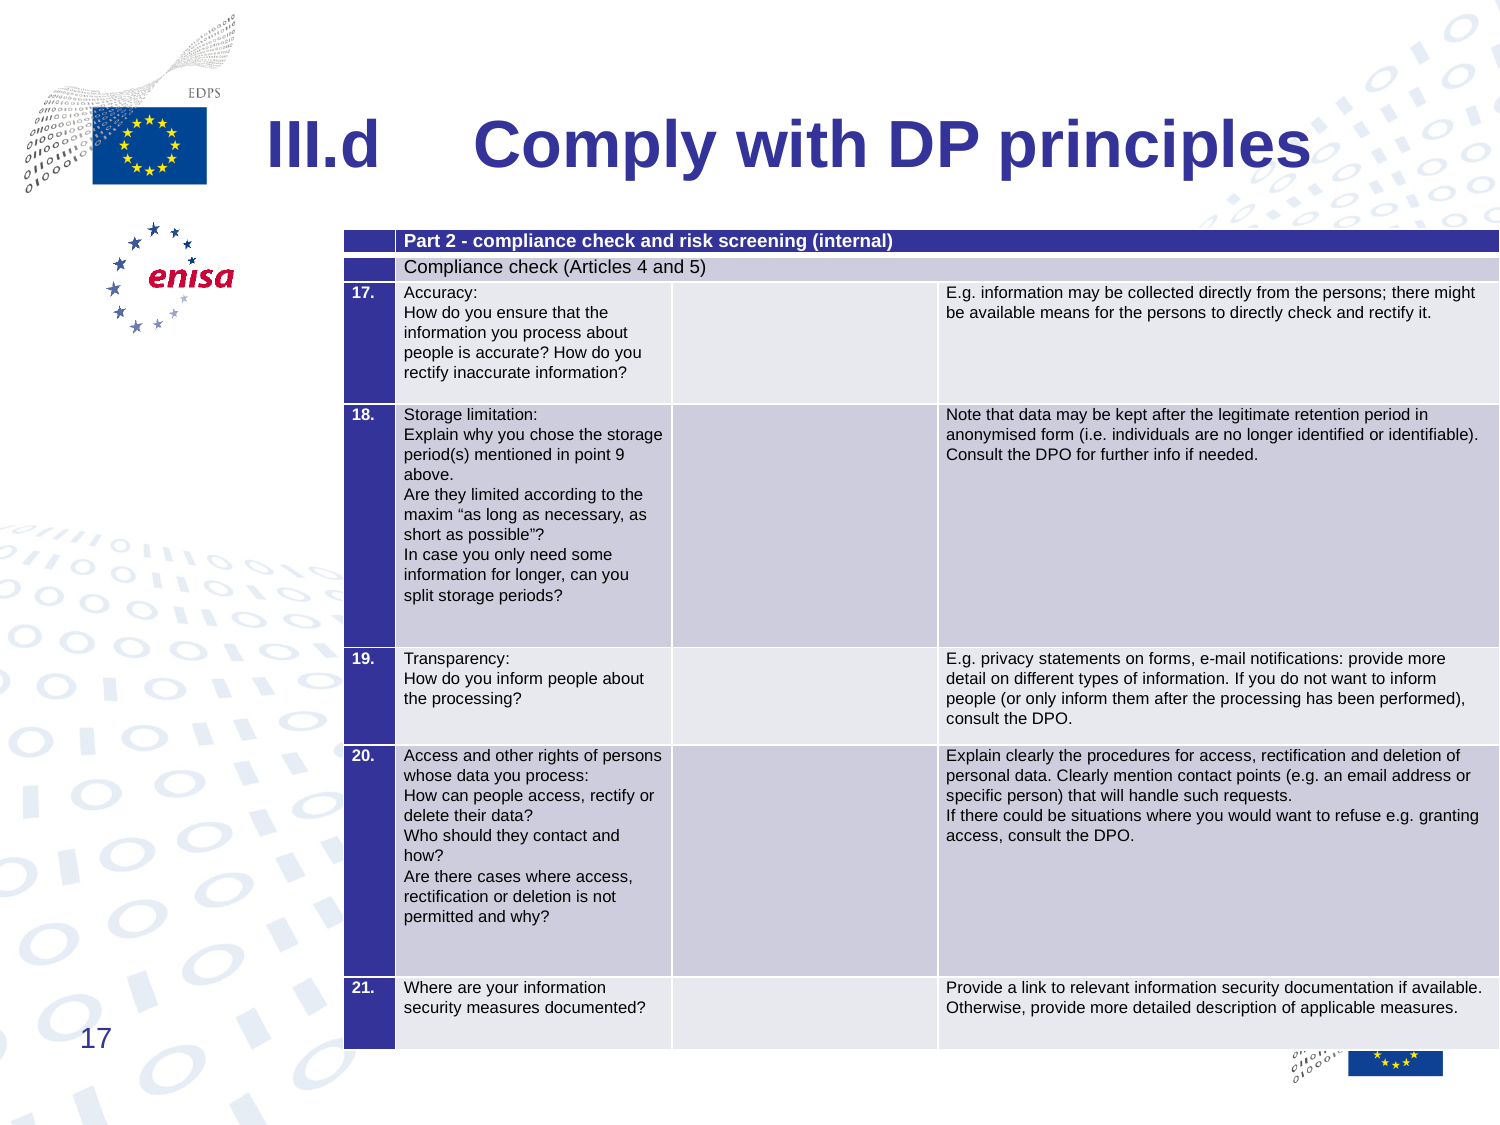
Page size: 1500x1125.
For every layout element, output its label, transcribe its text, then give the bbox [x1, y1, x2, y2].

table_header Part 2 - compliance check and risk screening (internal) [396, 230, 1499, 252]
table_cell [673, 283, 937, 403]
table_cell Note that data may be kept after the legitimate retention period in anonymised form (i.e. individuals are no longer identified or identifiable). Consult the DPO for further info if needed. [939, 405, 1499, 647]
title III.d Comply with DP principles [68, 93, 1419, 281]
table_cell [673, 405, 937, 647]
table_cell Explain clearly the procedures for access, rectification and deletion of personal data. Clearly mention contact points (e.g. an email address or specific person) that will handle such requests. If there could be situations where you would want to refuse e.g. granting access, consult the DPO. [939, 746, 1499, 976]
table_cell [673, 648, 937, 744]
table_cell 19. [344, 648, 395, 744]
table_cell Accuracy: How do you ensure that the information you process about people is accurate? How do you rectify inaccurate information? [396, 283, 671, 403]
table_cell Compliance check (Articles 4 and 5) [396, 258, 1499, 281]
slide_number 17 [64, 1011, 415, 1090]
picture [0, 0, 1500, 1125]
table_cell [344, 258, 395, 281]
table_cell E.g. information may be collected directly from the persons; there might be available means for the persons to directly check and rectify it. [939, 283, 1499, 403]
table_header [344, 230, 395, 252]
table_cell Storage limitation: Explain why you chose the storage period(s) mentioned in point 9 above. Are they limited according to the maxim “as long as necessary, as short as possible”? In case you only need some information for longer, can you split storage periods? [396, 405, 671, 647]
table_cell 18. [344, 405, 395, 647]
table_cell Provide a link to relevant information security documentation if available. Otherwise, provide more detailed description of applicable measures. [939, 978, 1499, 1049]
table_cell 20. [344, 746, 395, 976]
table_cell Where are your information security measures documented? [396, 978, 671, 1049]
table_cell Access and other rights of persons whose data you process: How can people access, rectify or delete their data? Who should they contact and how? Are there cases where access, rectification or deletion is not permitted and why? [396, 746, 671, 976]
table_cell 21. [344, 978, 395, 1049]
table_cell [673, 746, 937, 976]
table_cell E.g. privacy statements on forms, e-mail notifications: provide more detail on different types of information. If you do not want to inform people (or only inform them after the processing has been performed), consult the DPO. [939, 648, 1499, 744]
table_cell Transparency: How do you inform people about the processing? [396, 648, 671, 744]
table_cell [673, 978, 937, 1049]
table_cell 17. [344, 283, 395, 403]
